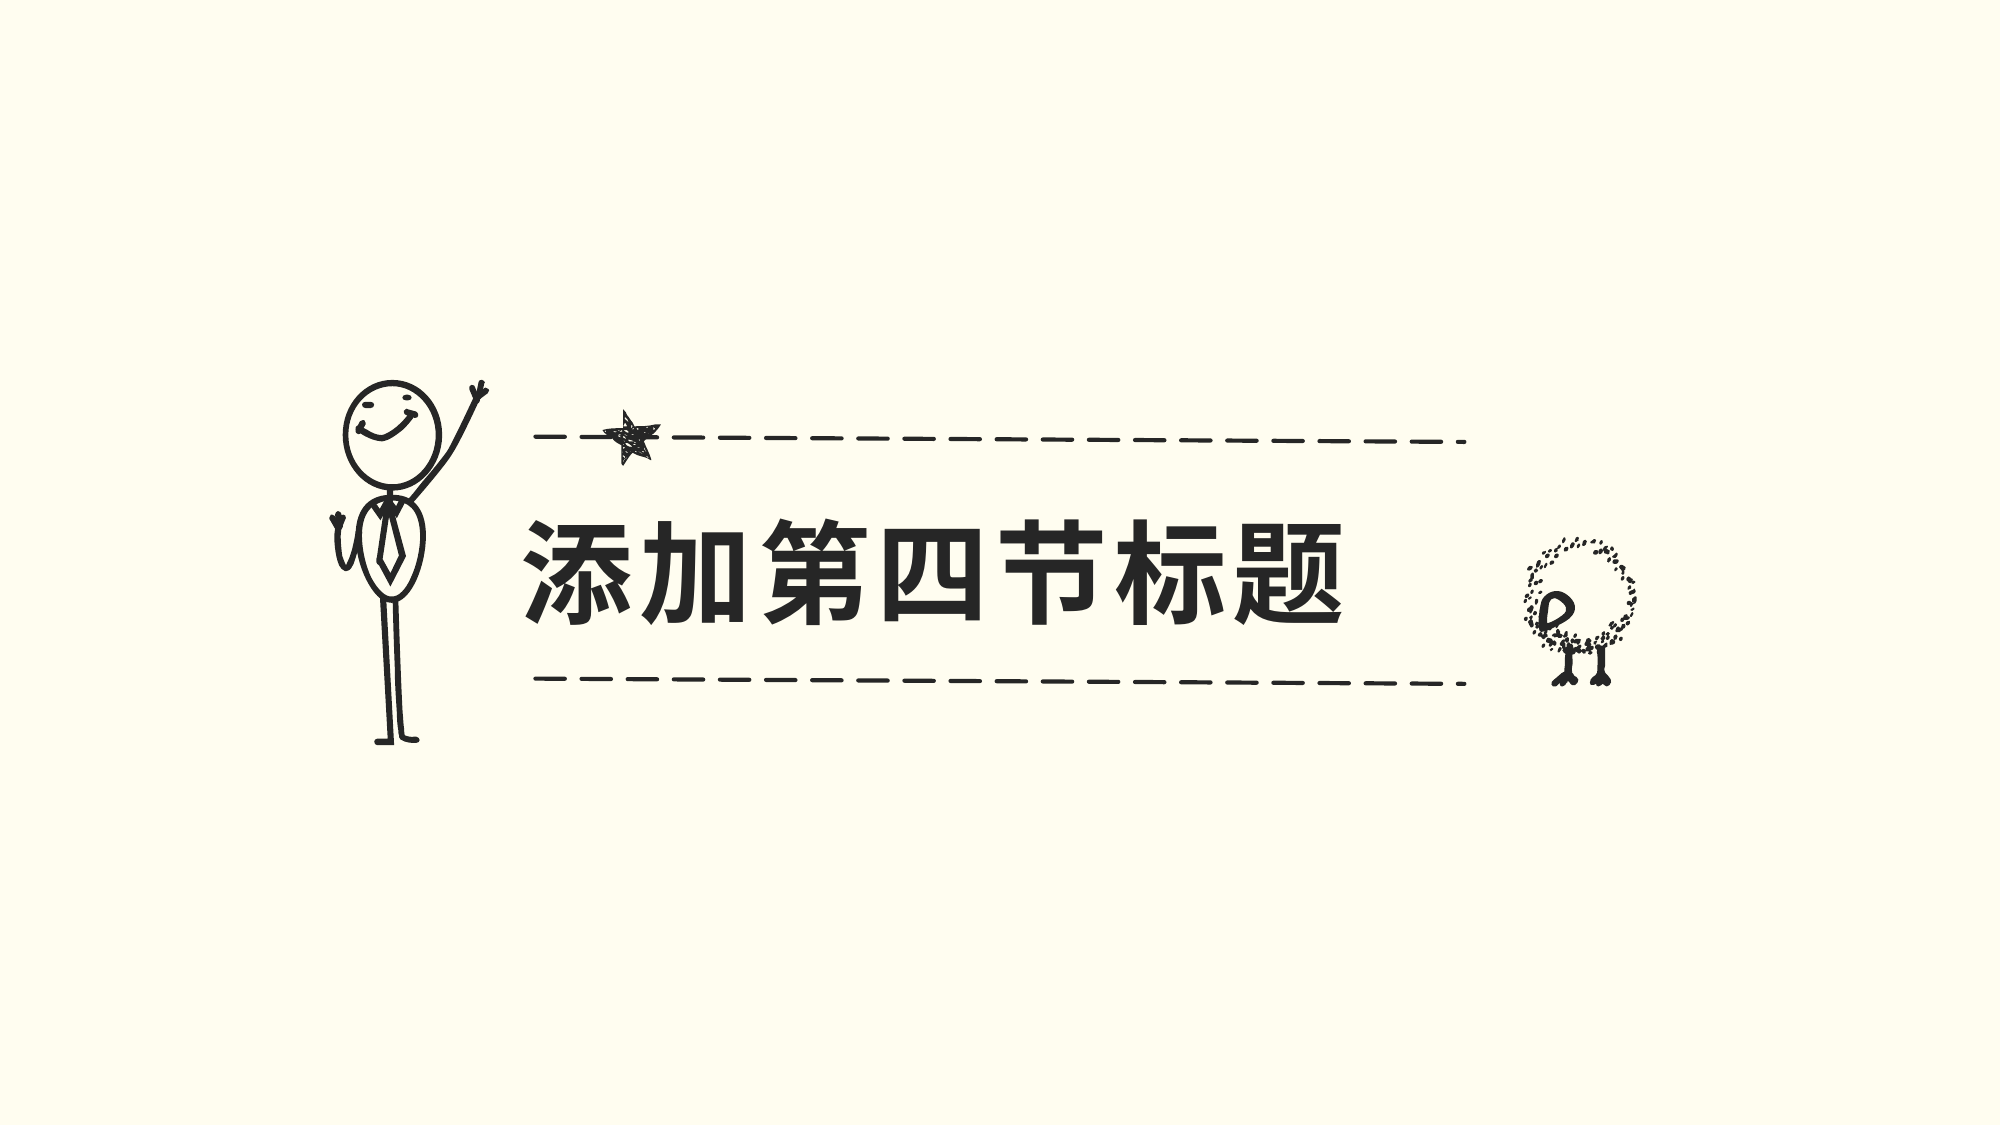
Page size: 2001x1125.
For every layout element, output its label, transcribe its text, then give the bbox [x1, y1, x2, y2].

text_box [602, 409, 661, 466]
text_box [534, 435, 612, 439]
text_box 添加第四节标题 [505, 495, 1480, 646]
text_box [534, 677, 1465, 685]
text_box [329, 379, 490, 746]
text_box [1522, 535, 1637, 690]
text_box [648, 436, 1465, 443]
